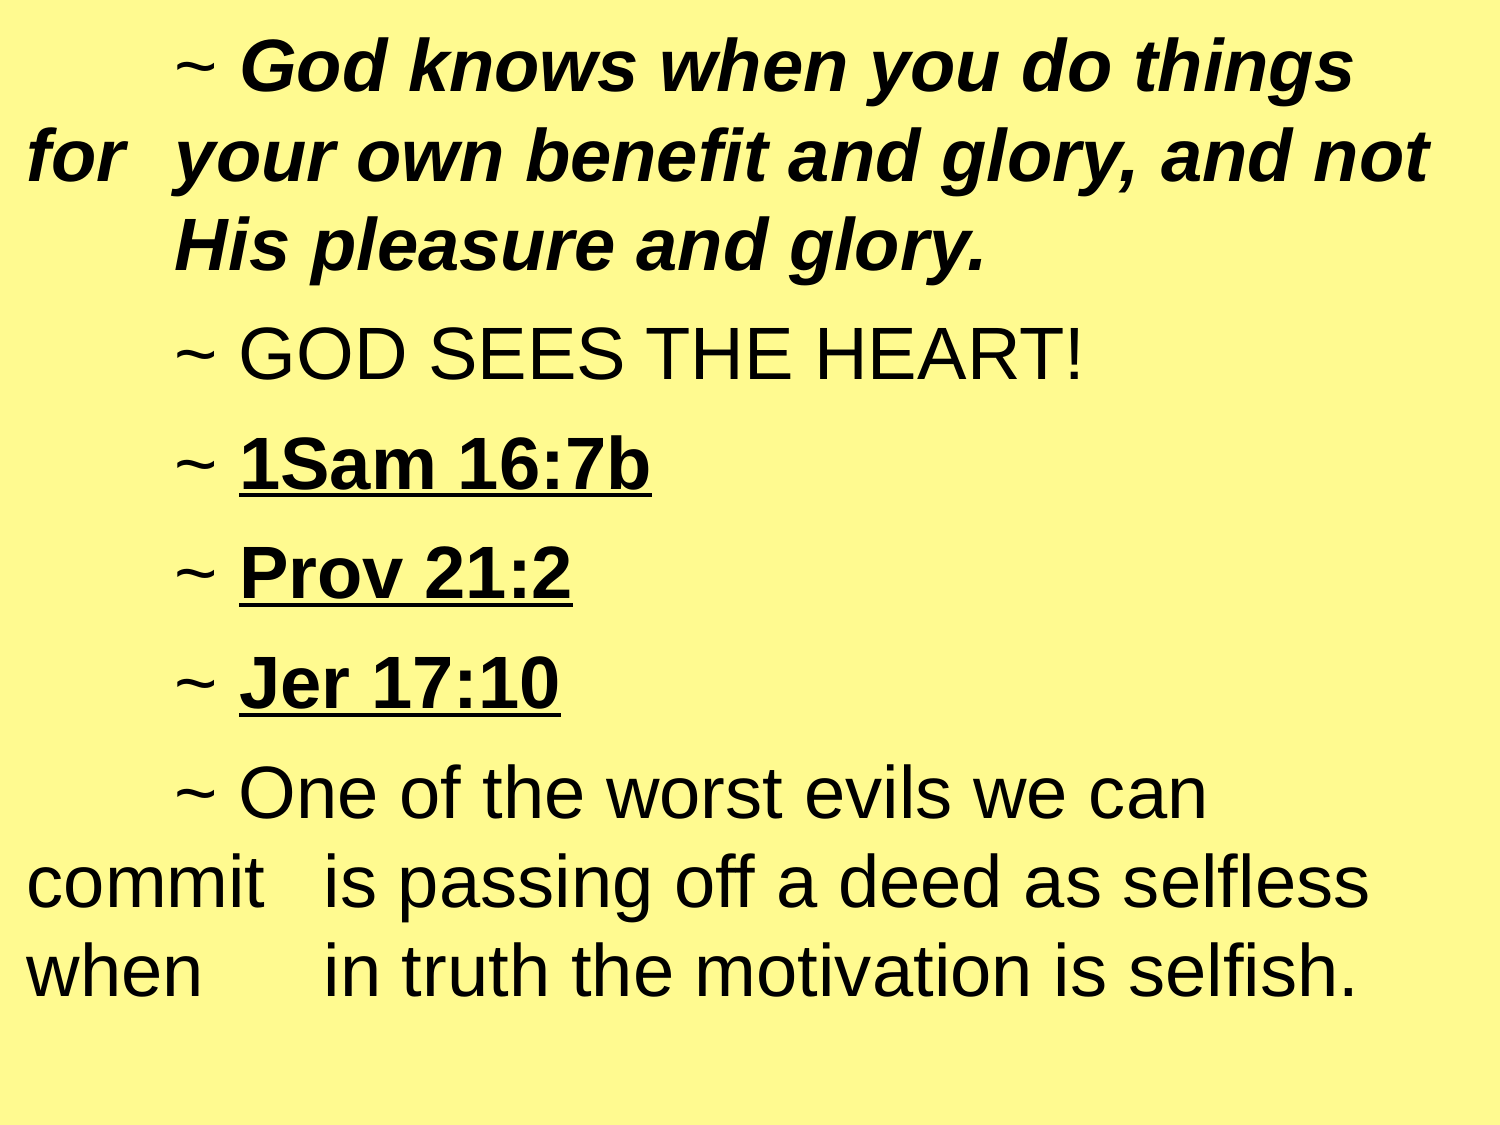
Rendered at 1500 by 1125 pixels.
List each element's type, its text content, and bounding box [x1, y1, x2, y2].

subtitle ~ God knows when you do things for your own benefit and glory, and not His pleasure and glory. ~ GOD SEES THE HEART! ~ 1Sam 16:7b ~ Prov 21:2 ~ Jer 17:10 ~ One of the worst evils we can commit is passing off a deed as selfless when in truth the motivation is selfish. [11, 10, 1484, 1115]
